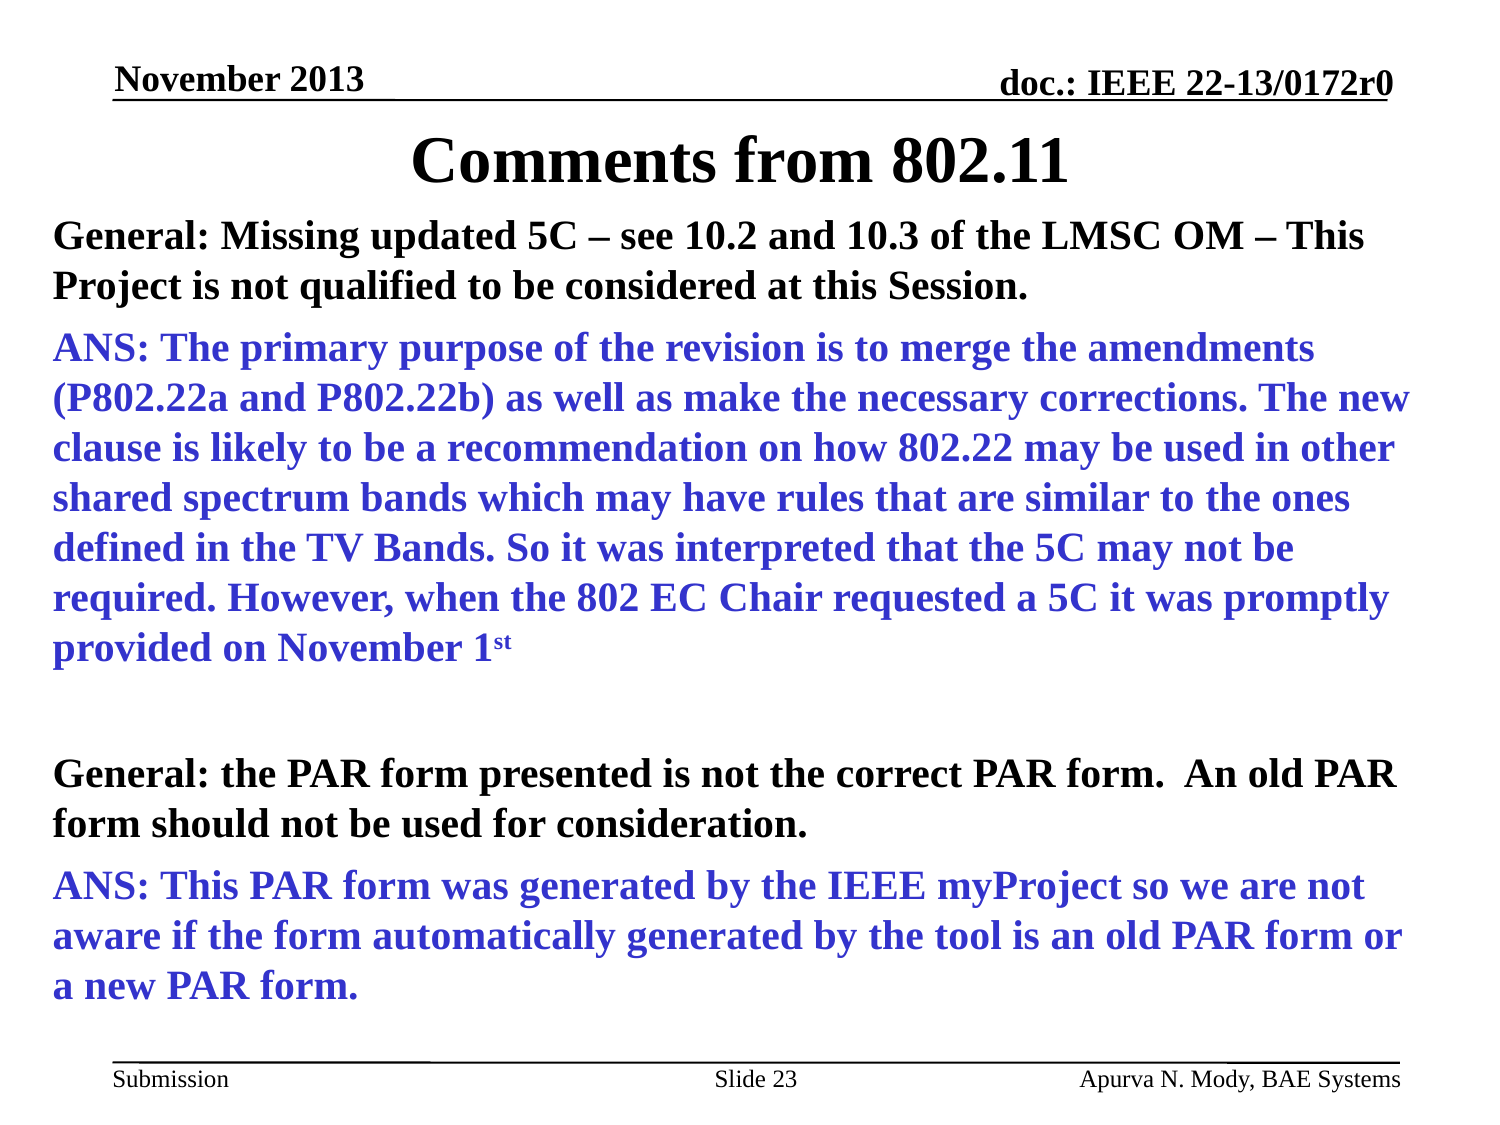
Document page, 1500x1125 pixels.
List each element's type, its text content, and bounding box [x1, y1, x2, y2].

title Comments from 802.11 [112, 112, 1388, 199]
footer Apurva N. Mody, BAE Systems [878, 1061, 1402, 1093]
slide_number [114, 54, 423, 100]
slide_number Slide 23 [712, 1061, 800, 1123]
list General: Missing updated 5C – see 10.2 and 10.3 of the LMSC OM – This Project is not qualified to be considered at this Session. ANS: The primary purpose of the revision is to merge the amendments (P802.22a and P802.22b) as well as make the necessary corrections. The new clause is likely to be a recommendation on how 802.22 may be used in other shared spectrum bands which may have rules that are similar to the ones defined in the TV Bands. So it was interpreted that the 5C may not be required. However, when the 802 EC Chair requested a 5C it was promptly provided on November 1st General: the PAR form presented is not the correct PAR form. An old PAR form should not be used for consideration. ANS: This PAR form was generated by the IEEE myProject so we are not aware if the form automatically generated by the tool is an old PAR form or a new PAR form. [37, 199, 1451, 1026]
